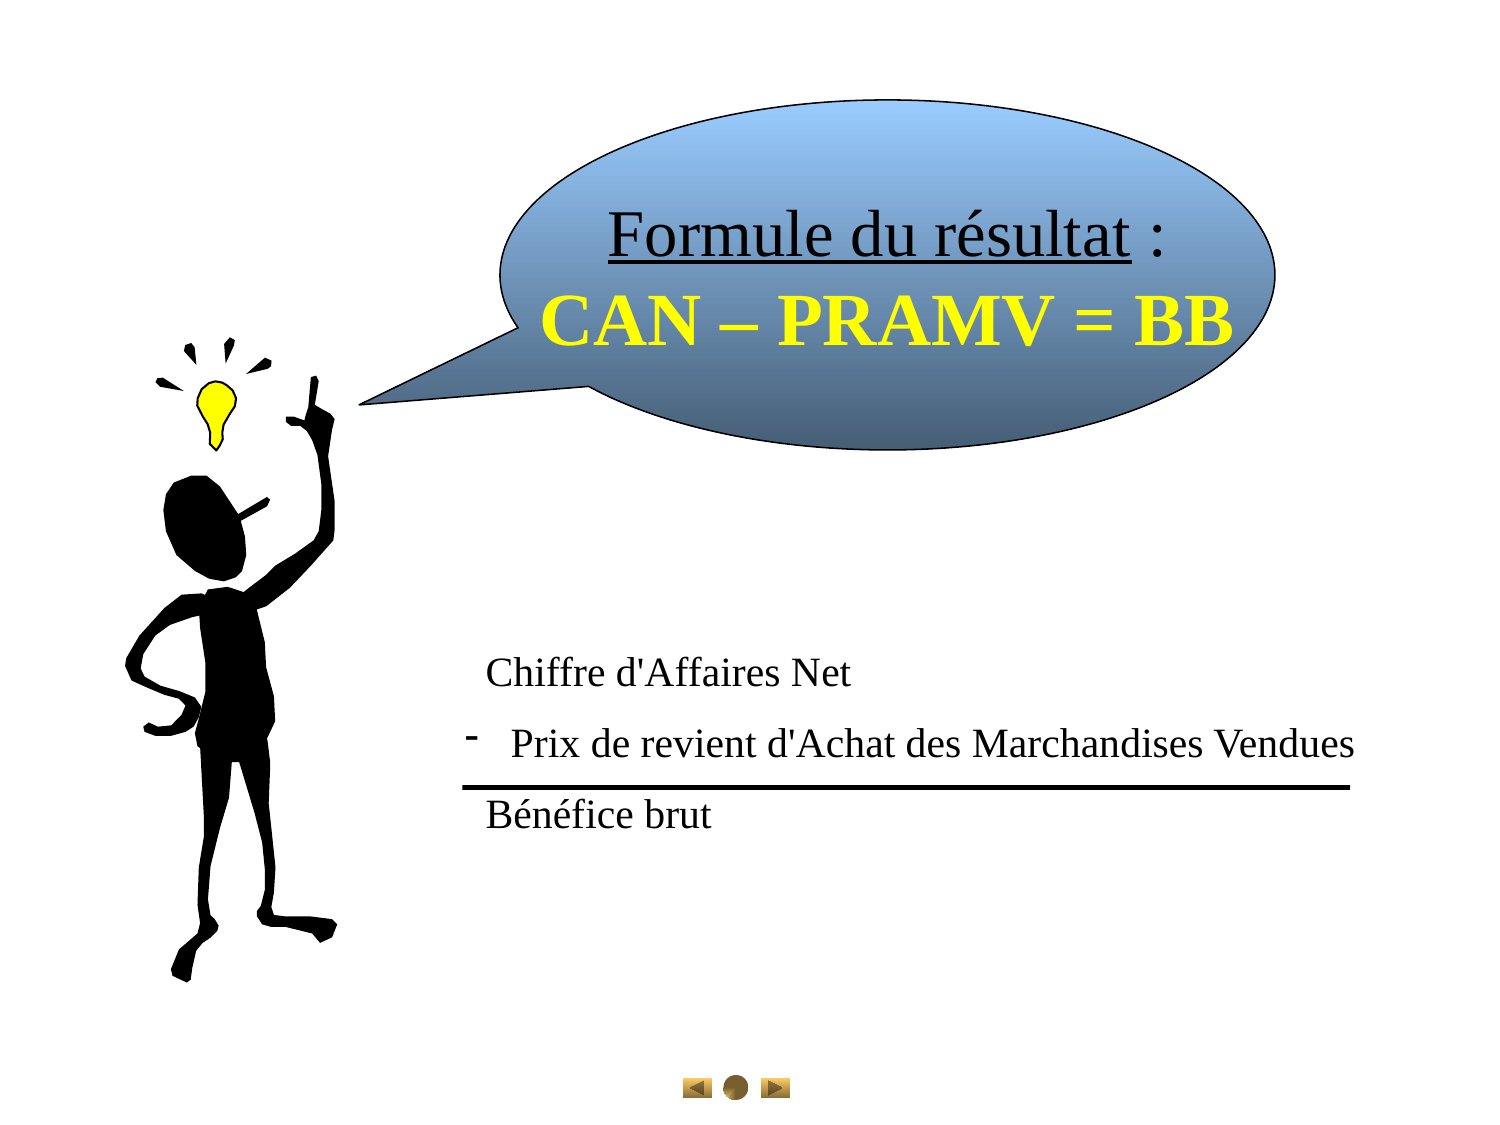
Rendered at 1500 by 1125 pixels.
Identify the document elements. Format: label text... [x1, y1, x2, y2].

picture [124, 337, 338, 983]
text_box Chiffre d'Affaires Net Prix de revient d'Achat des Marchandises Vendues Bénéfice brut [449, 637, 1500, 844]
text_box Formule du résultat : CAN – PRAMV = BB [358, 99, 1275, 450]
